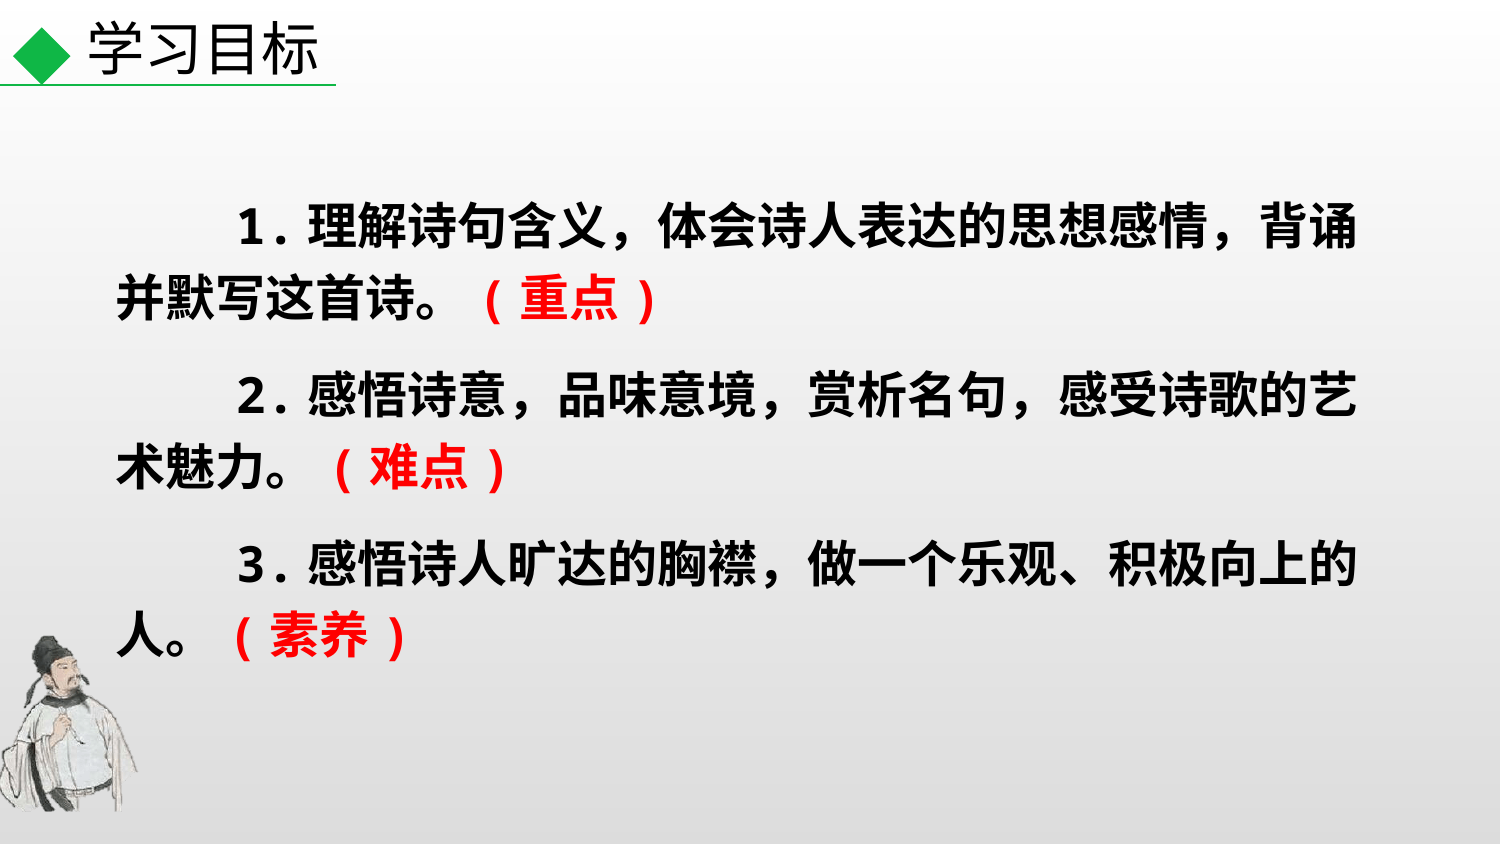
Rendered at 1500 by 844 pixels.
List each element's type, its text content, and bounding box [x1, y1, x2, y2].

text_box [0, 5, 337, 92]
text_box 1.理解诗句含义，体会诗人表达的思想感情，背诵并默写这首诗。(重点) 2.感悟诗意，品味意境，赏析名句，感受诗歌的艺术魅力。(难点) 3.感悟诗人旷达的胸襟，做一个乐观、积极向上的人。(素养) [100, 174, 1398, 672]
picture [0, 628, 243, 812]
